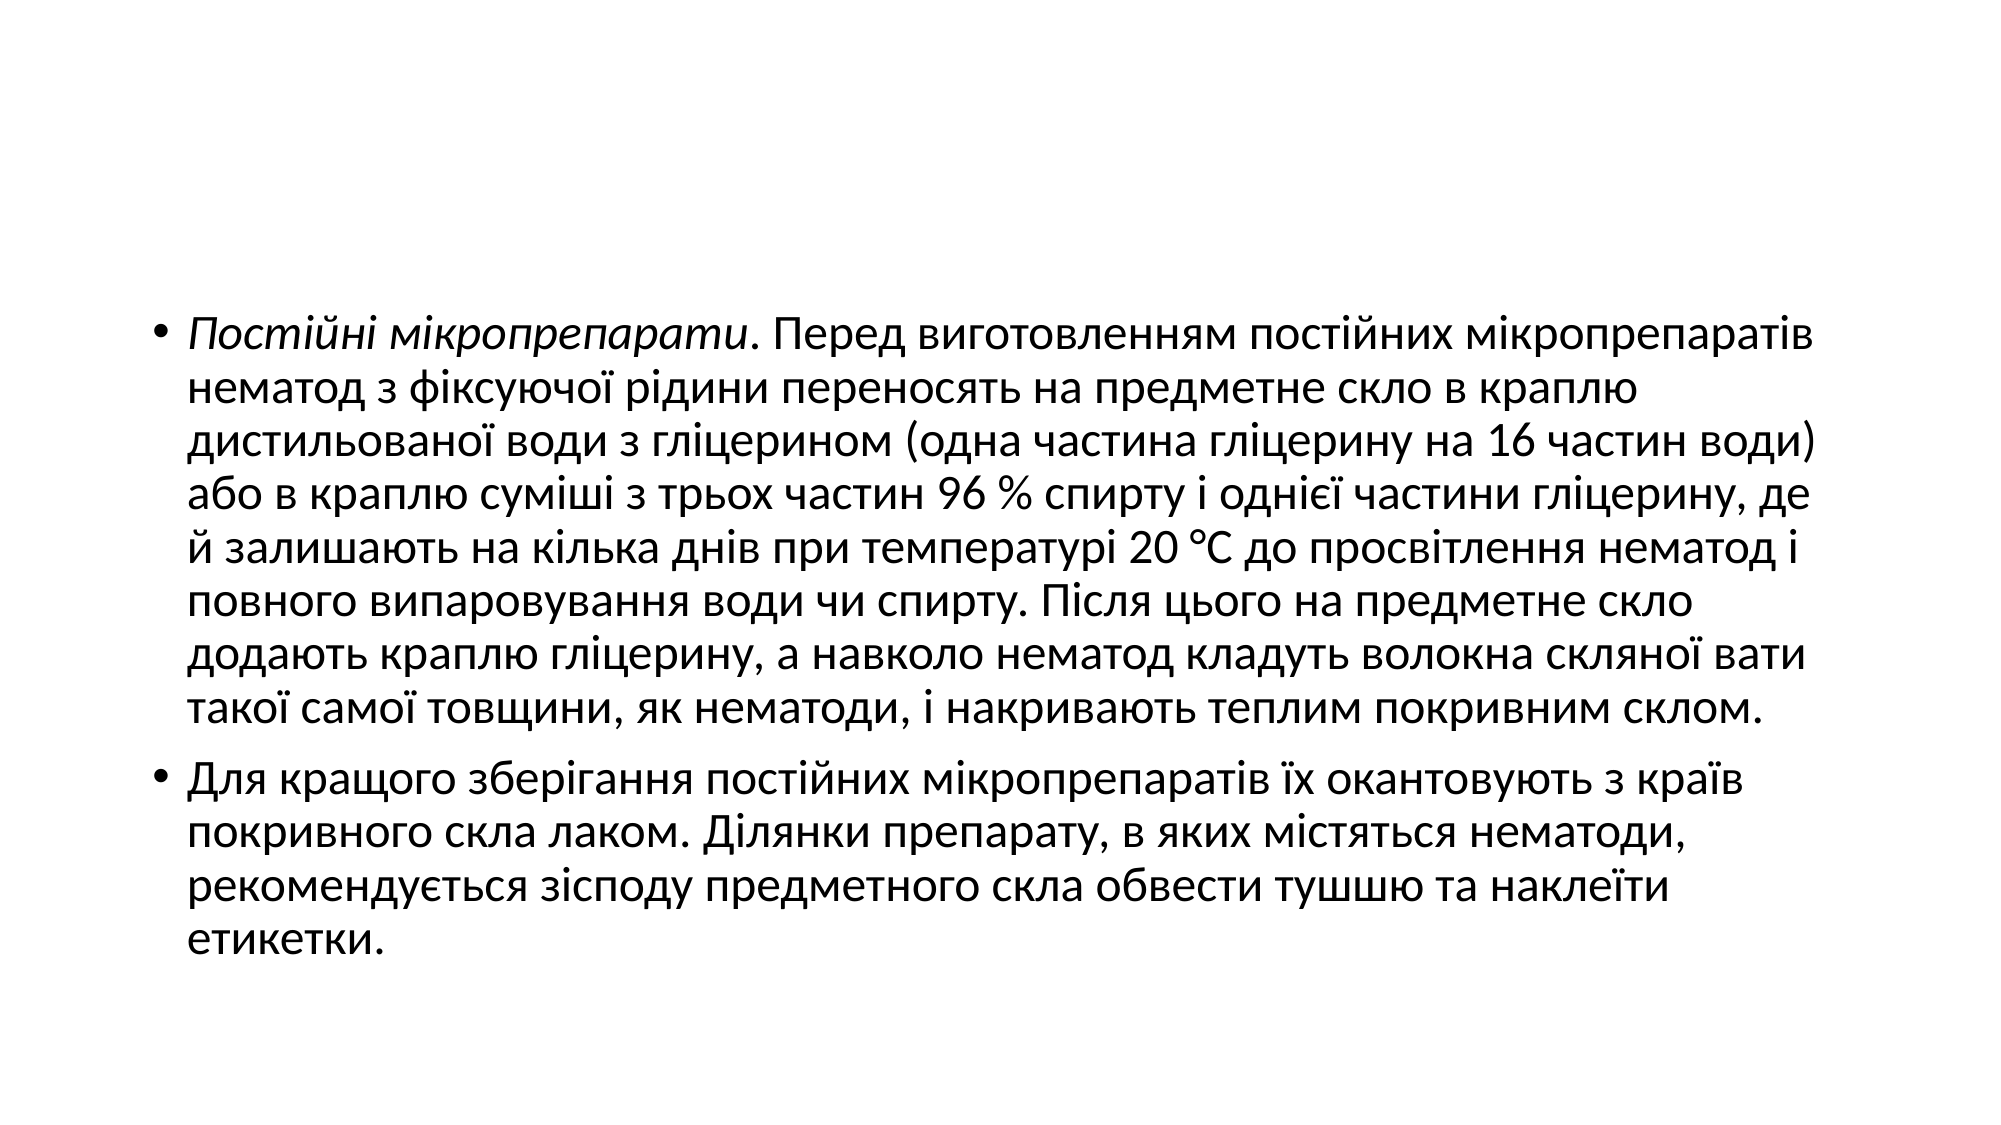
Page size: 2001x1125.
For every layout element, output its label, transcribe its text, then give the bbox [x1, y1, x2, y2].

list Постійні мікропрепарати. Перед виготовленням постійних мікропрепаратів нематод з фіксуючої рідини переносять на предметне скло в краплю дистильованої води з гліцерином (одна частина гліцерину на 16 частин води) або в краплю суміші з трьох частин 96 % спирту і однієї частини гліцерину, де й залишають на кілька днів при температурі 20 °С до просвітлення нематод і повного випаровування води чи спирту. Після цього на предметне скло додають краплю гліцерину, а навколо нематод кладуть волокна скляної вати такої самої товщини, як нематоди, і накривають теплим покривним склом. Для кращого зберігання постійних мікропрепаратів їх окантовують з країв покривного скла лаком. Ділянки препарату, в яких містяться нематоди, рекомендується зісподу предметного скла обвести тушшю та наклеїти етикетки. [137, 299, 1863, 1014]
